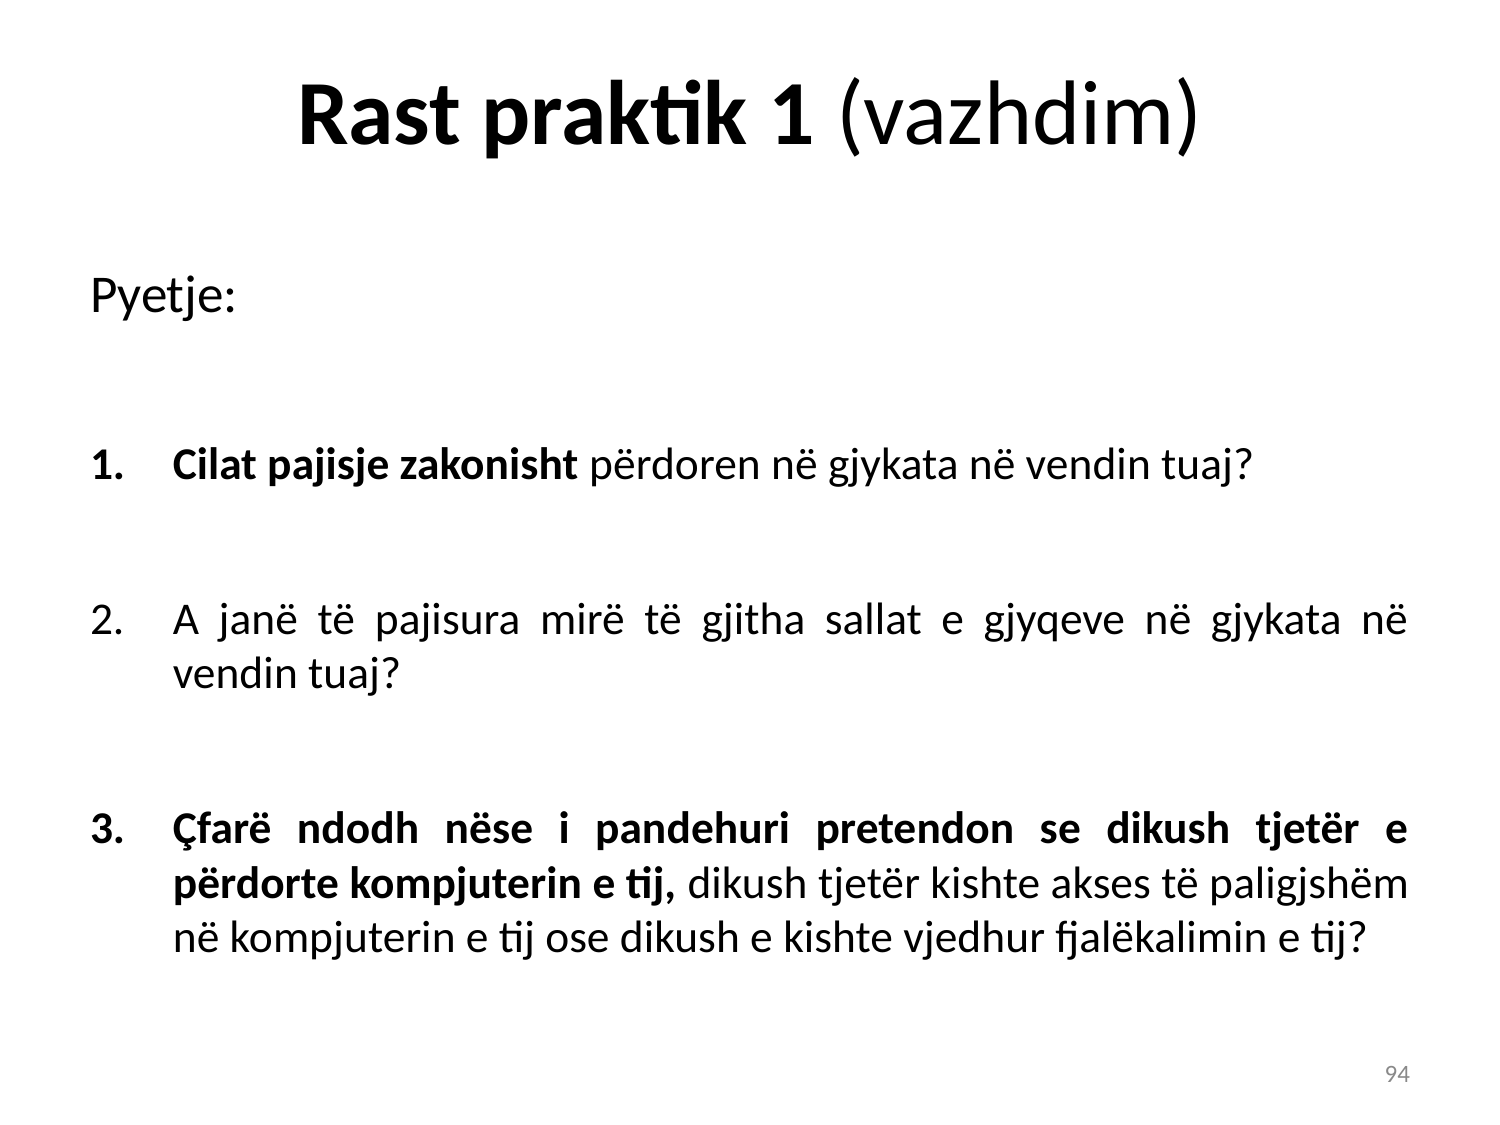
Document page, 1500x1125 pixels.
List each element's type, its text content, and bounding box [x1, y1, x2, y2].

list Pyetje: Cilat pajisje zakonisht përdoren në gjykata në vendin tuaj? A janë të pajisura mirë të gjitha sallat e gjyqeve në gjykata në vendin tuaj? Çfarë ndodh nëse i pandehuri pretendon se dikush tjetër e përdorte kompjuterin e tij, dikush tjetër kishte akses të paligjshëm në kompjuterin e tij ose dikush e kishte vjedhur fjalëkalimin e tij? [75, 252, 1425, 1011]
title Rast praktik 1 (vazhdim) [75, 45, 1425, 187]
slide_number 94 [1074, 1042, 1425, 1103]
